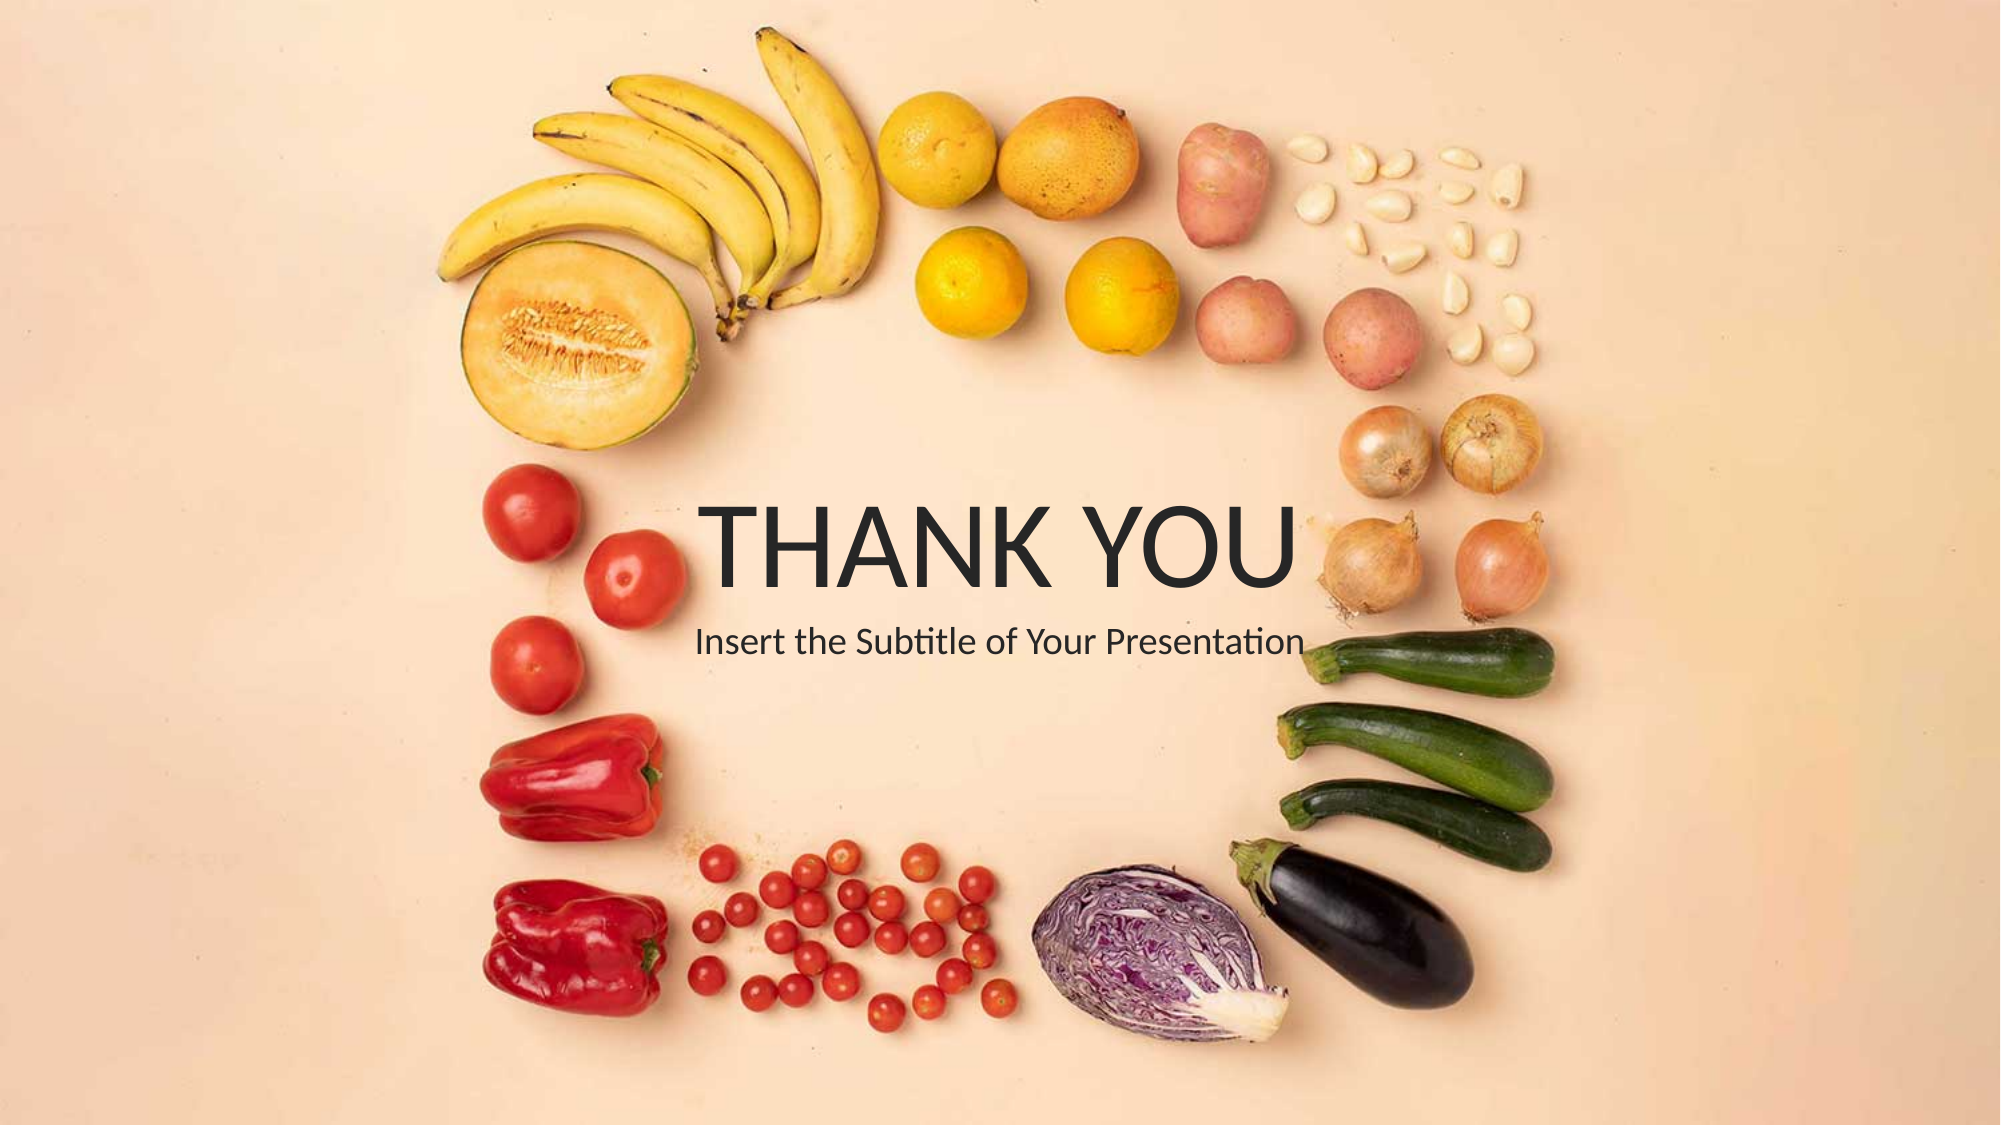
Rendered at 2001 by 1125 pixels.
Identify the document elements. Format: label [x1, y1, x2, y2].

text_box [0, 454, 2000, 671]
picture [0, 0, 2001, 1125]
